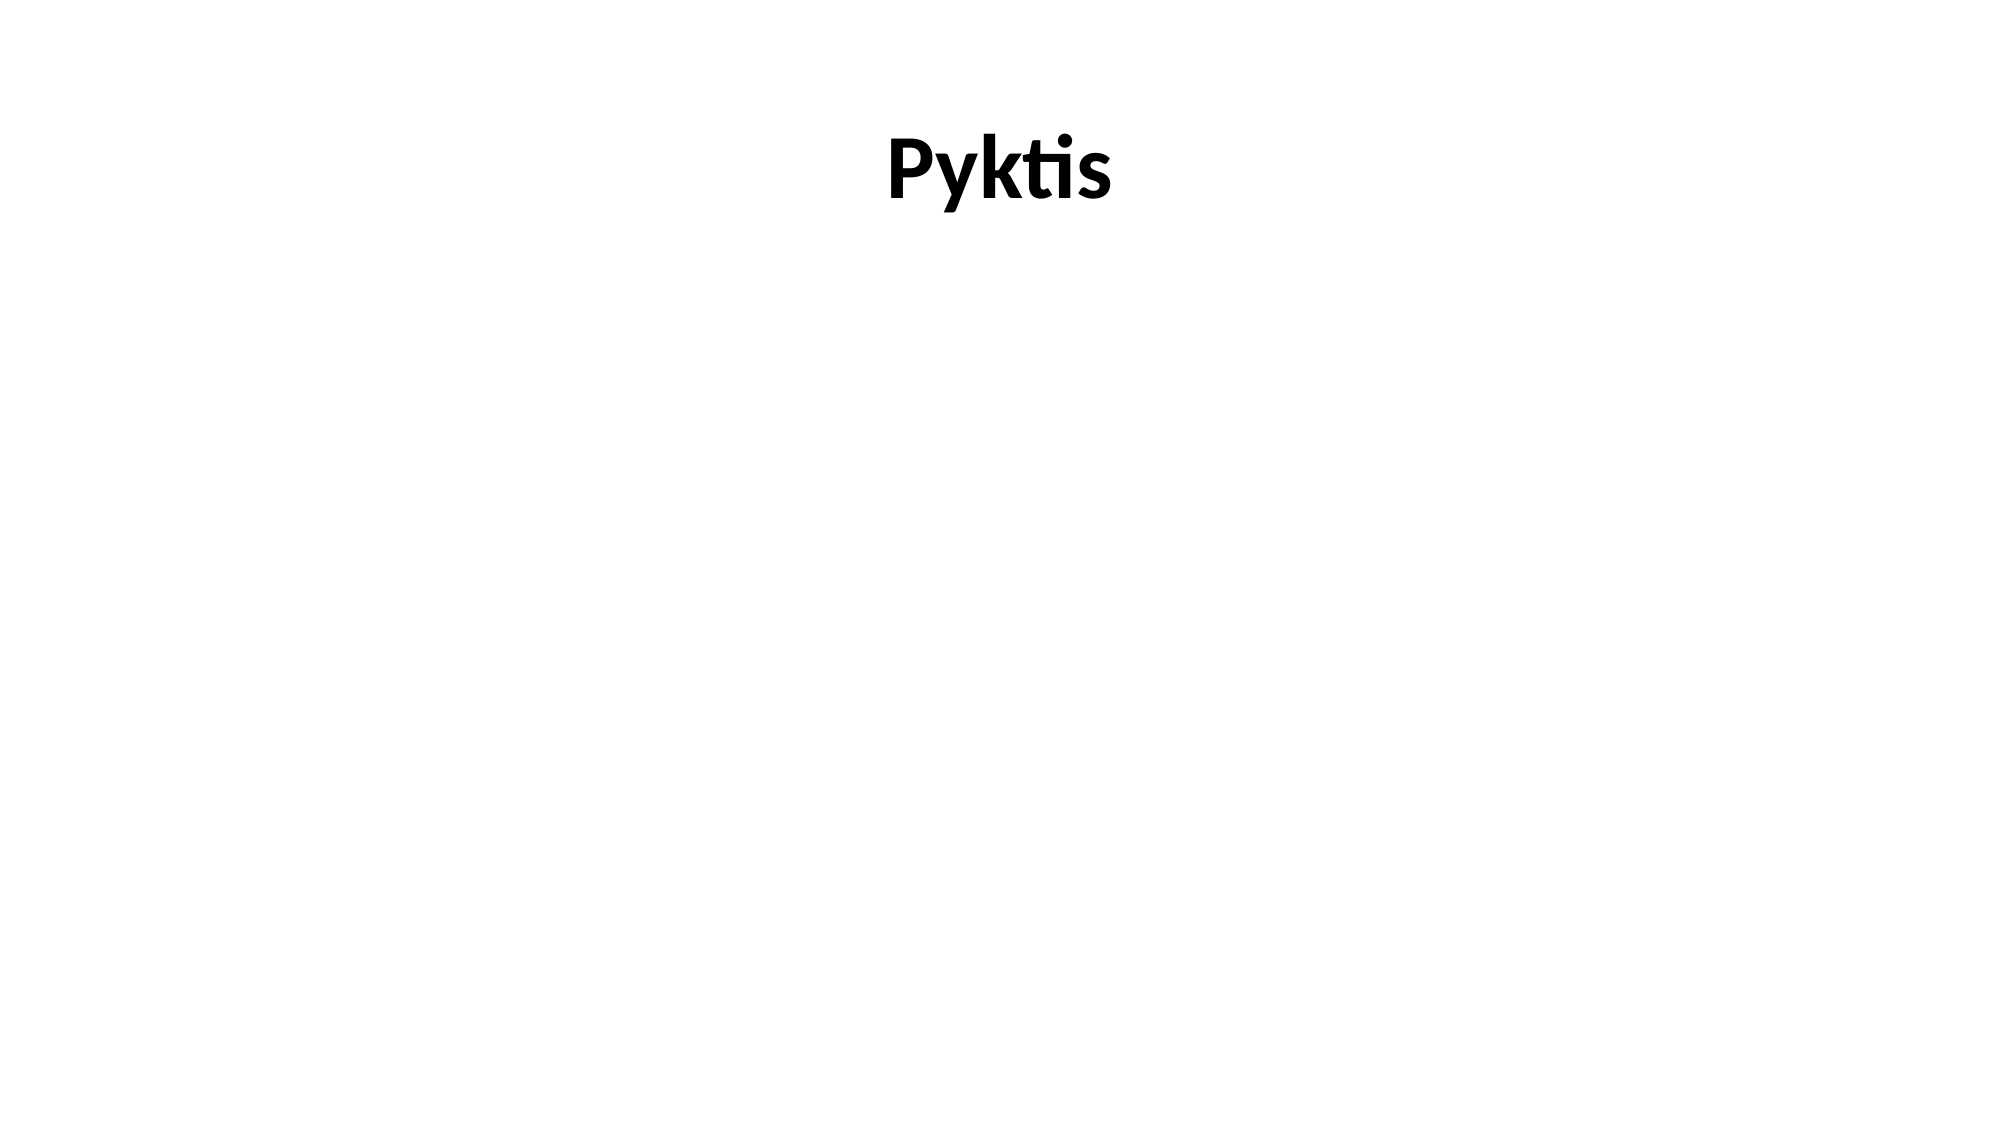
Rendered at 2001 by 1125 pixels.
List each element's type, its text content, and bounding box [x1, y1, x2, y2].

title Pyktis [137, 59, 1863, 278]
